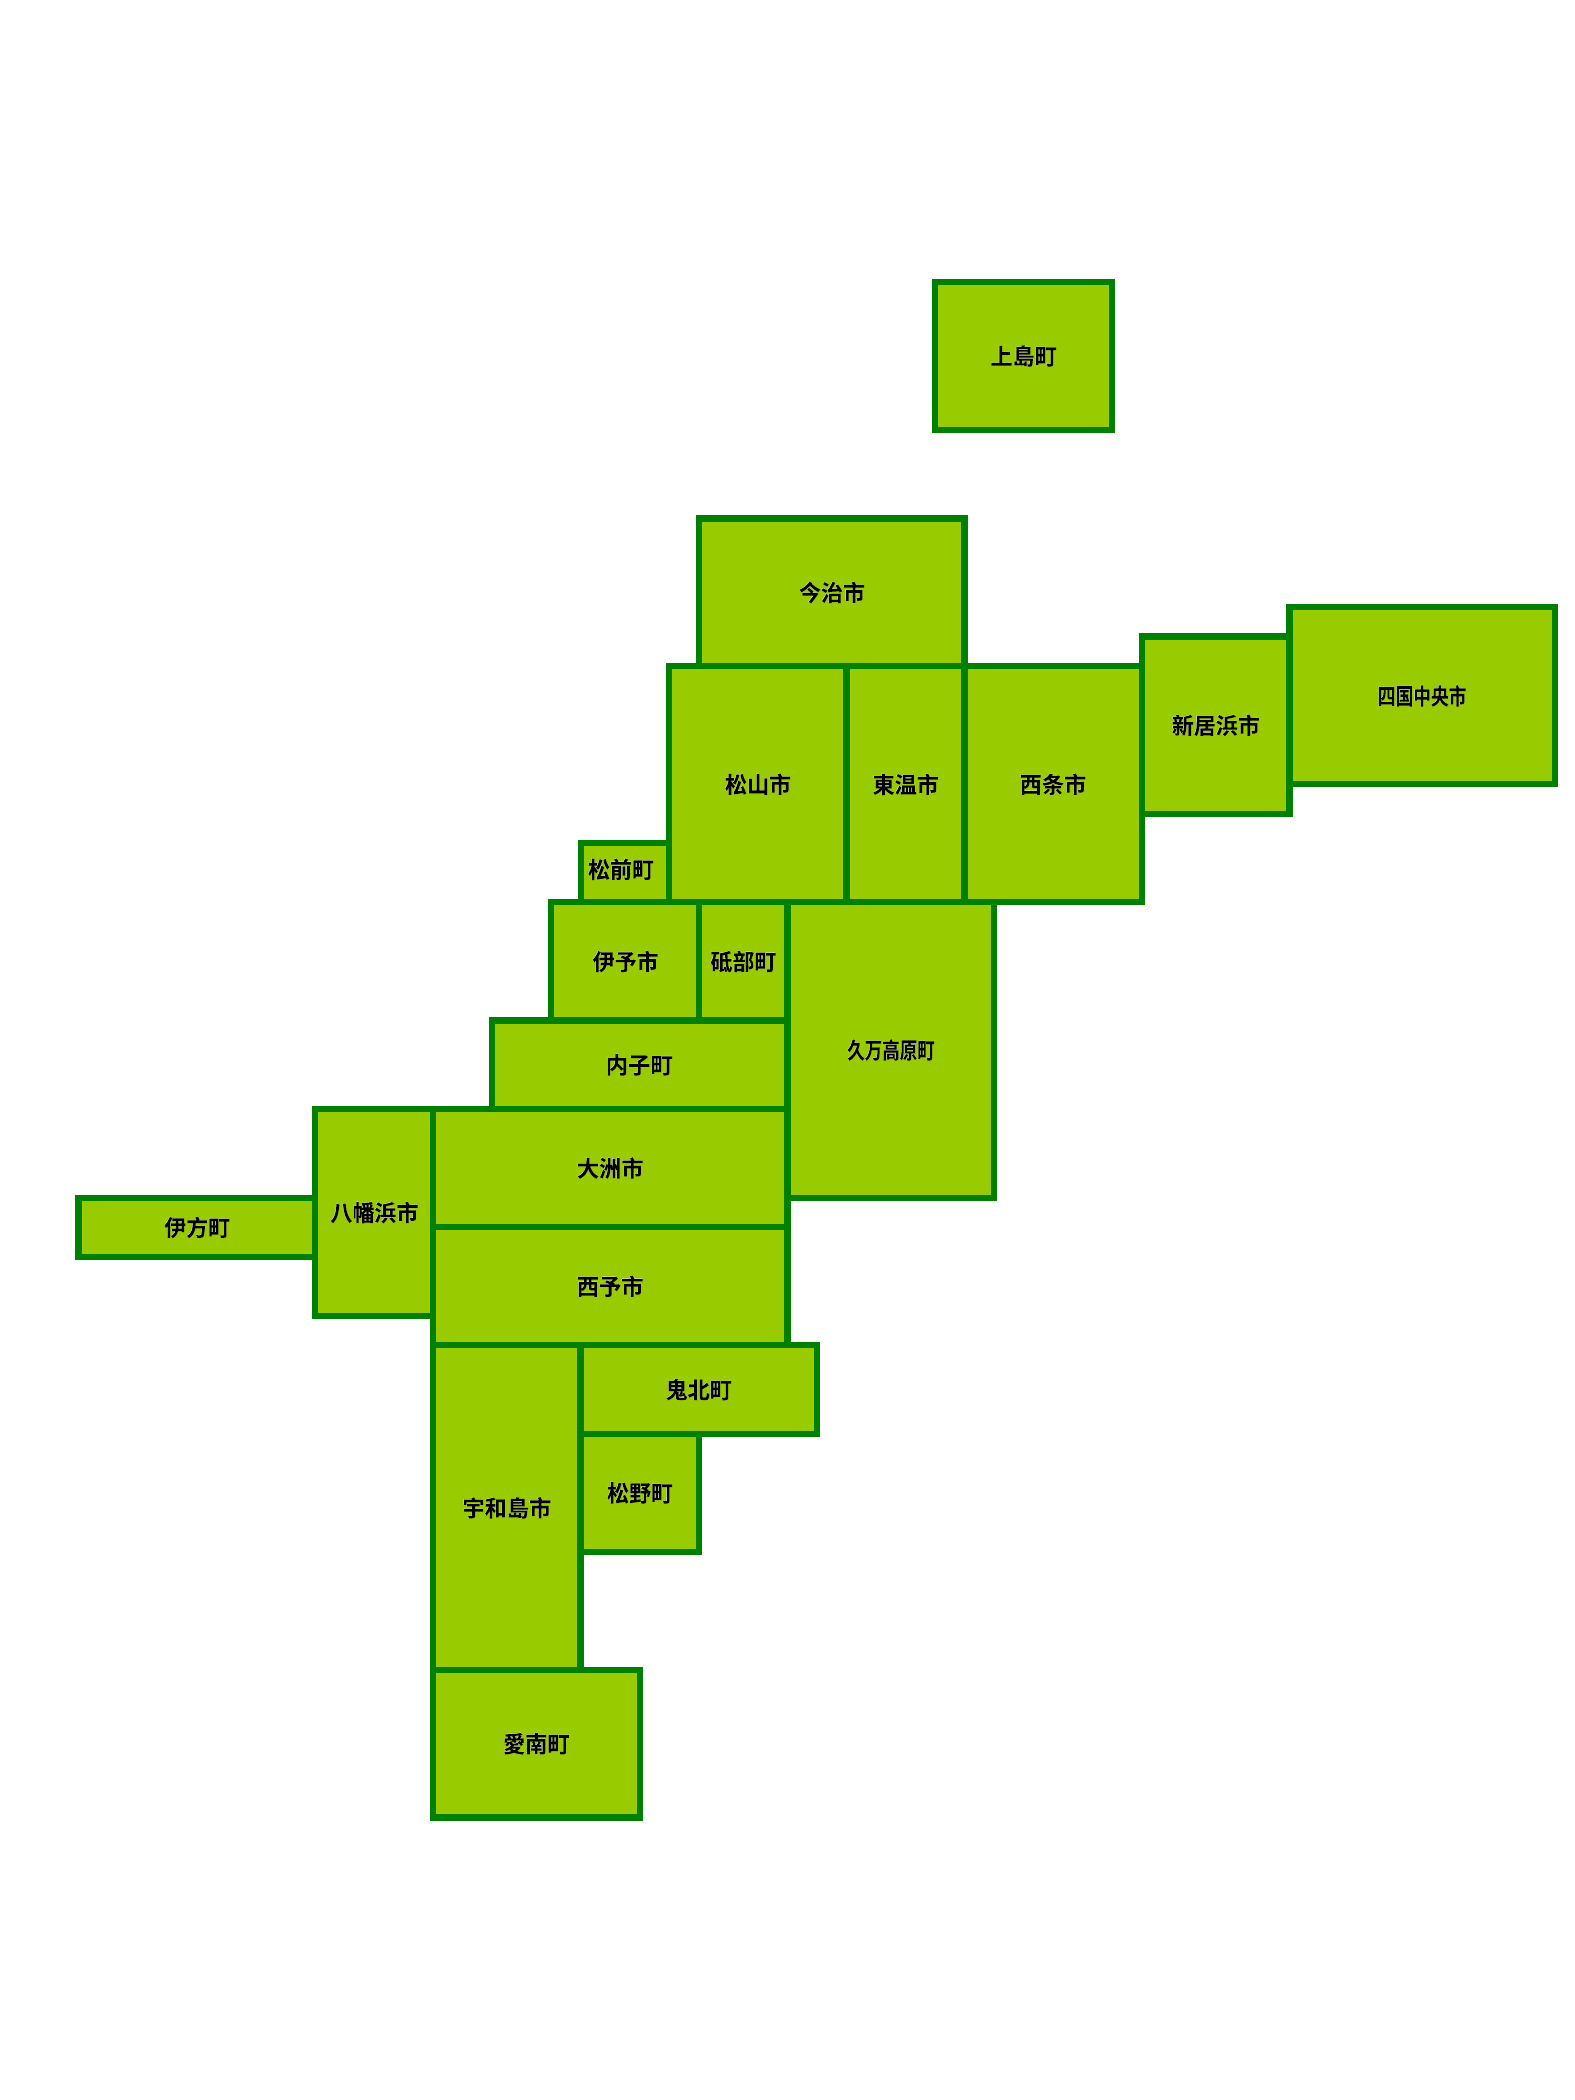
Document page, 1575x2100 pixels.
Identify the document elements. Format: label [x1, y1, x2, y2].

text_box [665, 1378, 732, 1401]
text_box [592, 950, 658, 973]
text_box [577, 1274, 643, 1298]
text_box [587, 857, 654, 881]
text_box [606, 1481, 673, 1505]
text_box [330, 1201, 418, 1224]
text_box [503, 1732, 570, 1755]
text_box [1378, 684, 1467, 707]
text_box [872, 773, 939, 796]
text_box [798, 581, 865, 604]
text_box [1020, 772, 1086, 796]
text_box [724, 772, 791, 796]
text_box [463, 1496, 551, 1519]
text_box [1171, 714, 1260, 737]
text_box [847, 1038, 935, 1062]
text_box [78, 281, 1556, 1818]
text_box [164, 1216, 230, 1239]
text_box [606, 1053, 673, 1076]
text_box [710, 950, 776, 973]
text_box [577, 1156, 643, 1180]
text_box [990, 344, 1057, 368]
